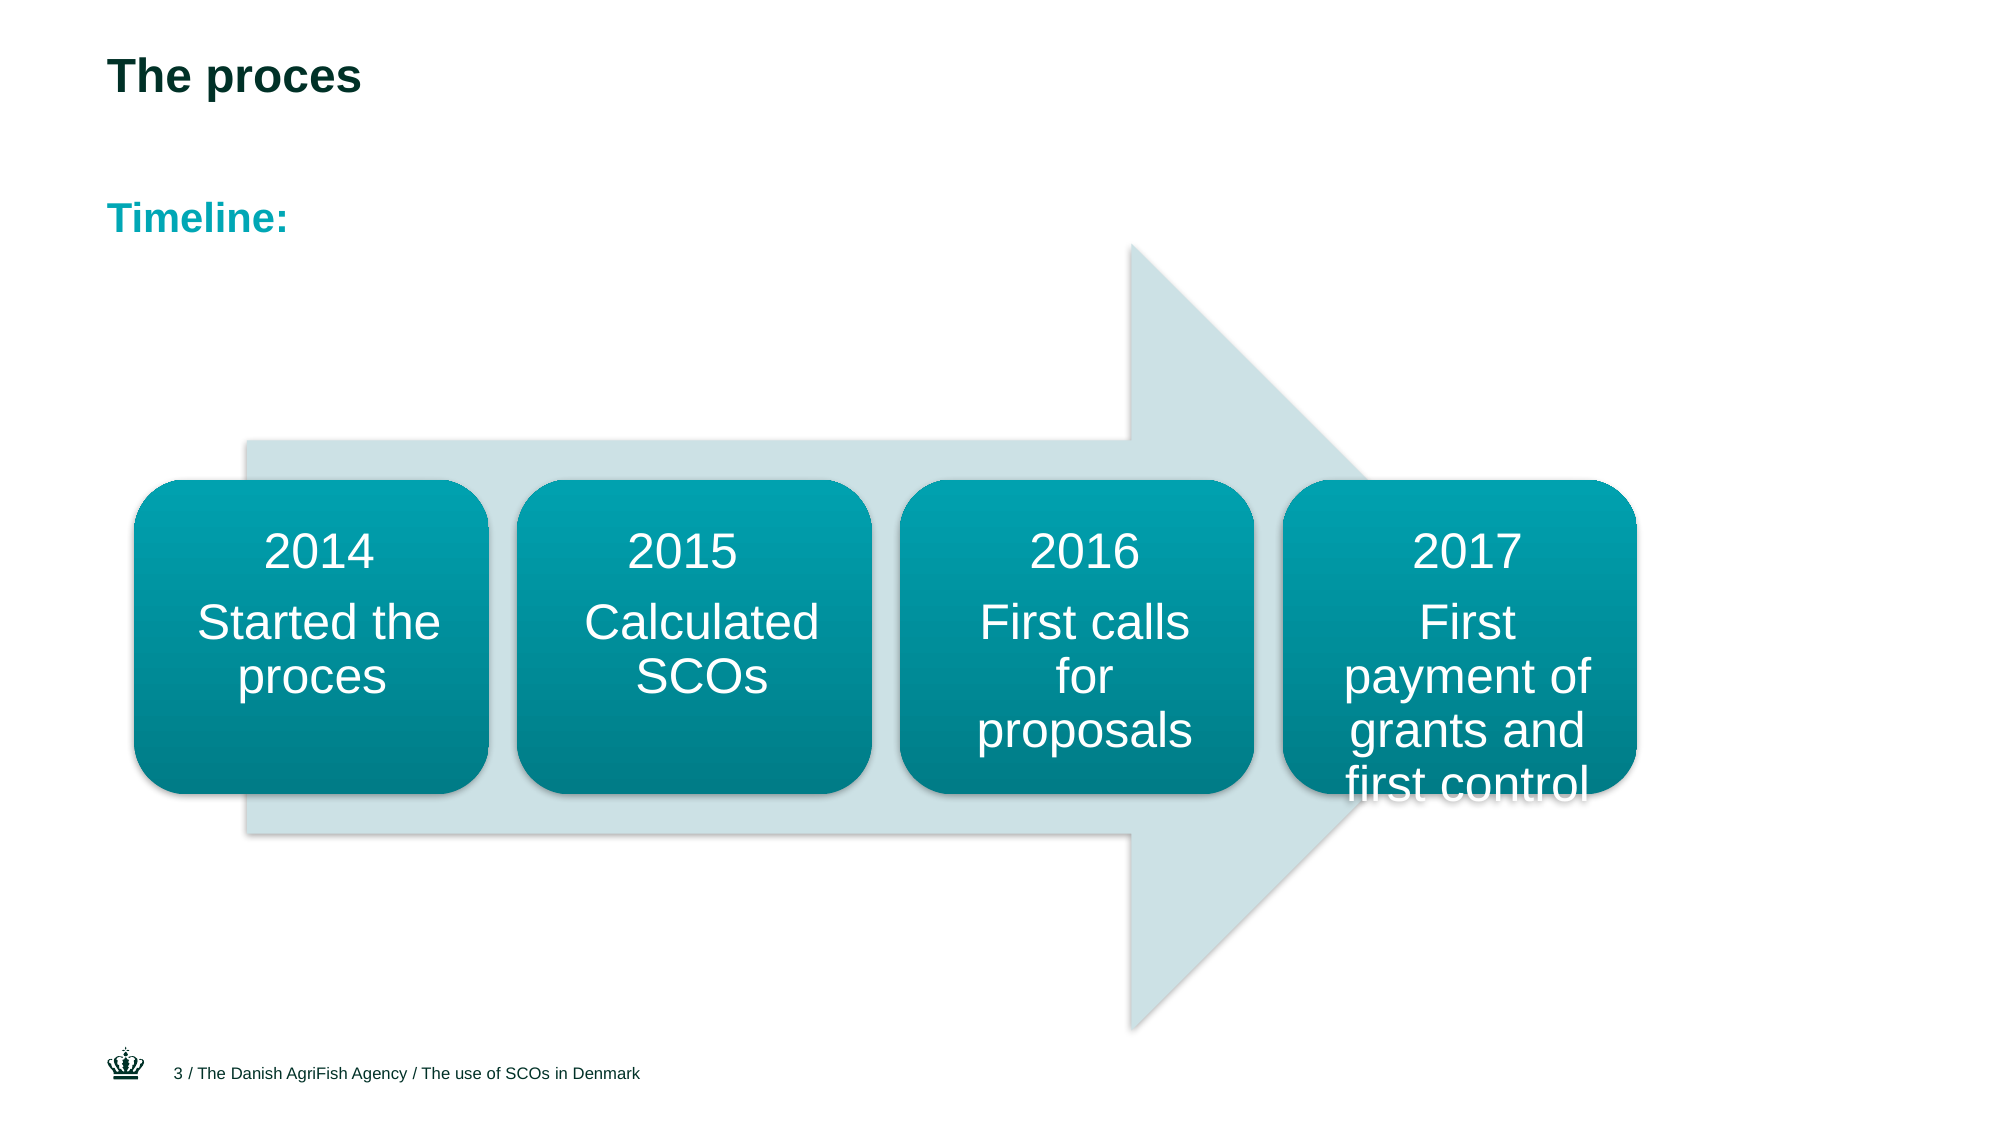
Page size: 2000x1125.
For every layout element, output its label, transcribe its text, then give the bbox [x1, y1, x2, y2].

list Timeline: [106, 196, 1893, 998]
footer / The Danish AgriFish Agency / The use of SCOs in Denmark [188, 1049, 1116, 1083]
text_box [133, 243, 1638, 1031]
title The proces [106, 51, 1893, 128]
slide_number 3 [134, 1049, 184, 1083]
